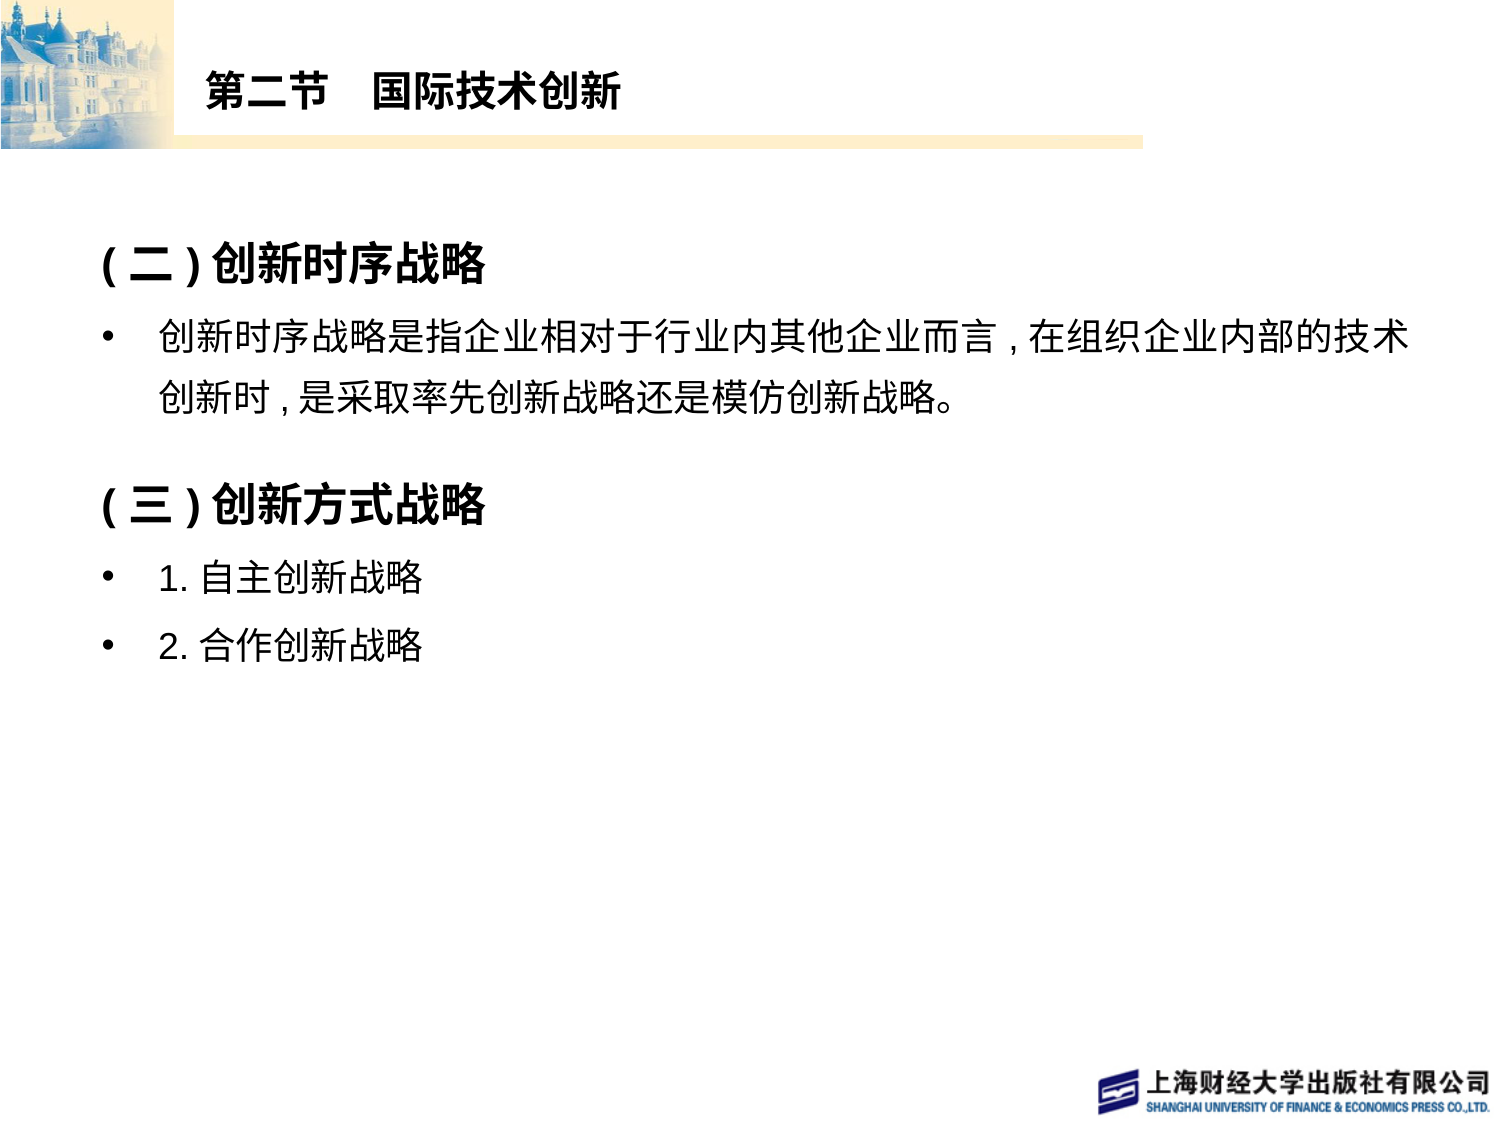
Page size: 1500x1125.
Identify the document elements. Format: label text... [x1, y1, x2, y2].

title 第二节 国际技术创新 [189, 36, 1262, 143]
picture [1097, 1065, 1494, 1120]
list (二)创新时序战略 创新时序战略是指企业相对于行业内其他企业而言,在组织企业内部的技术创新时,是采取率先创新战略还是模仿创新战略。 (三)创新方式战略 1.自主创新战略 2.合作创新战略 [86, 207, 1425, 1071]
picture [0, 0, 1143, 149]
